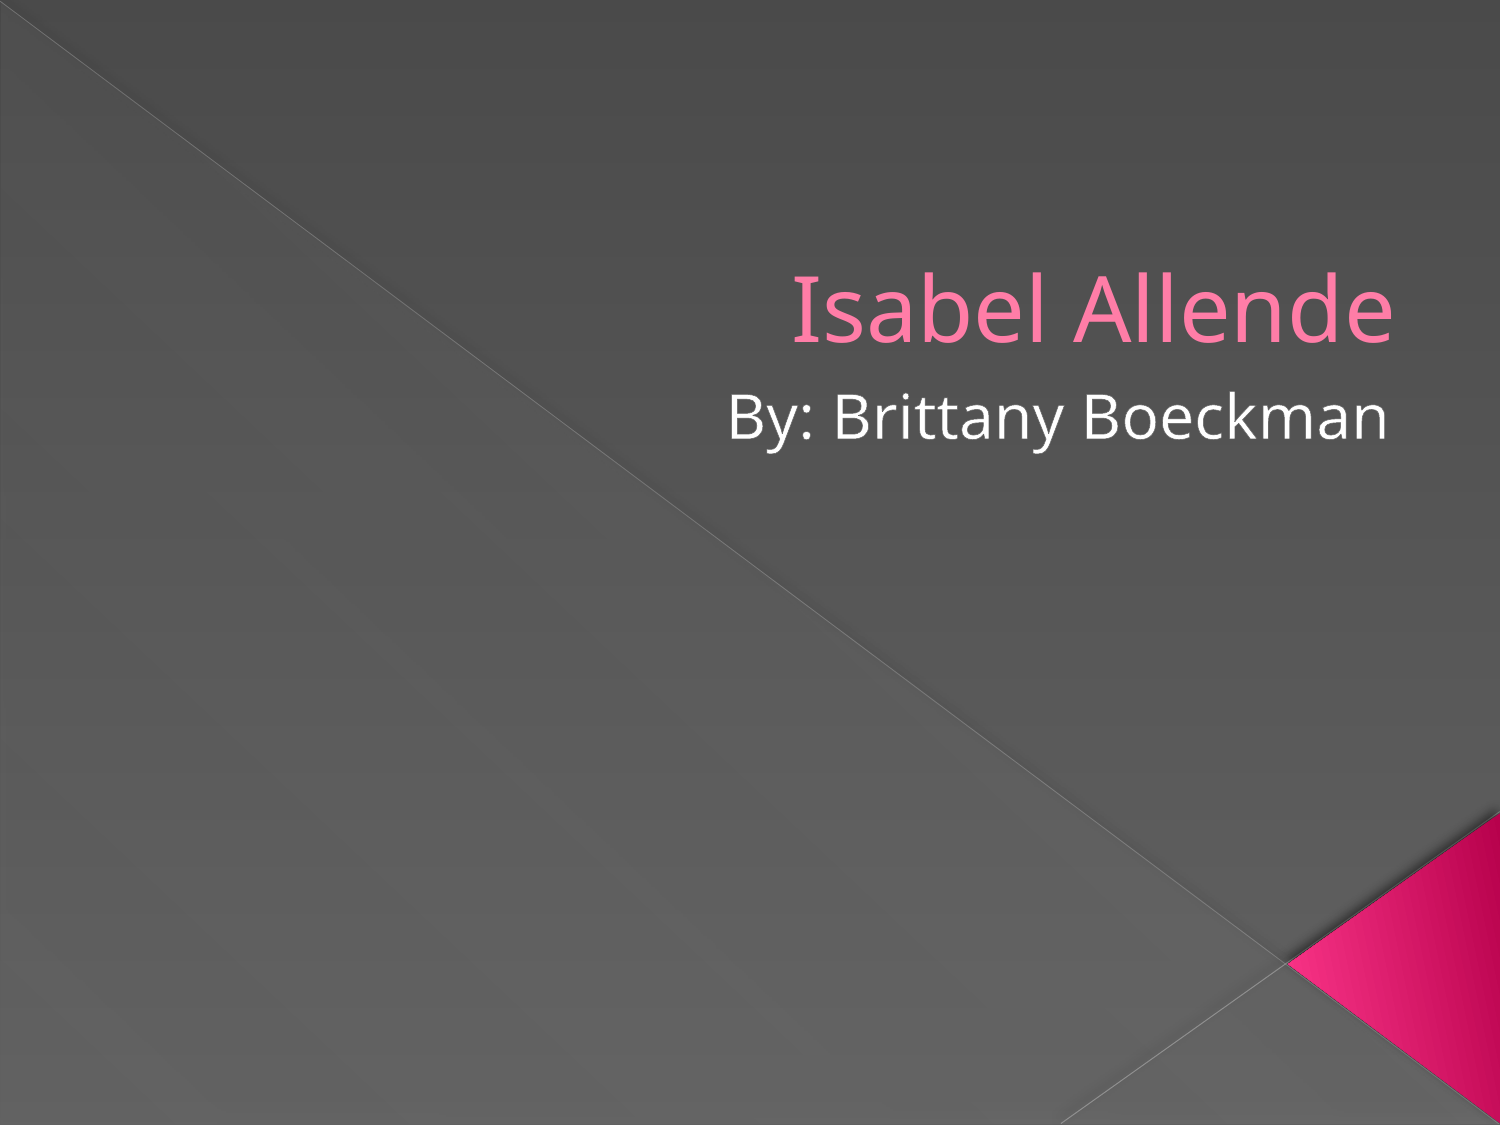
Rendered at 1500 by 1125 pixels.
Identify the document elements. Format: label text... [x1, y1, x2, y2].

subtitle By: Brittany Boeckman [88, 369, 1412, 657]
title Isabel Allende [88, 127, 1412, 369]
